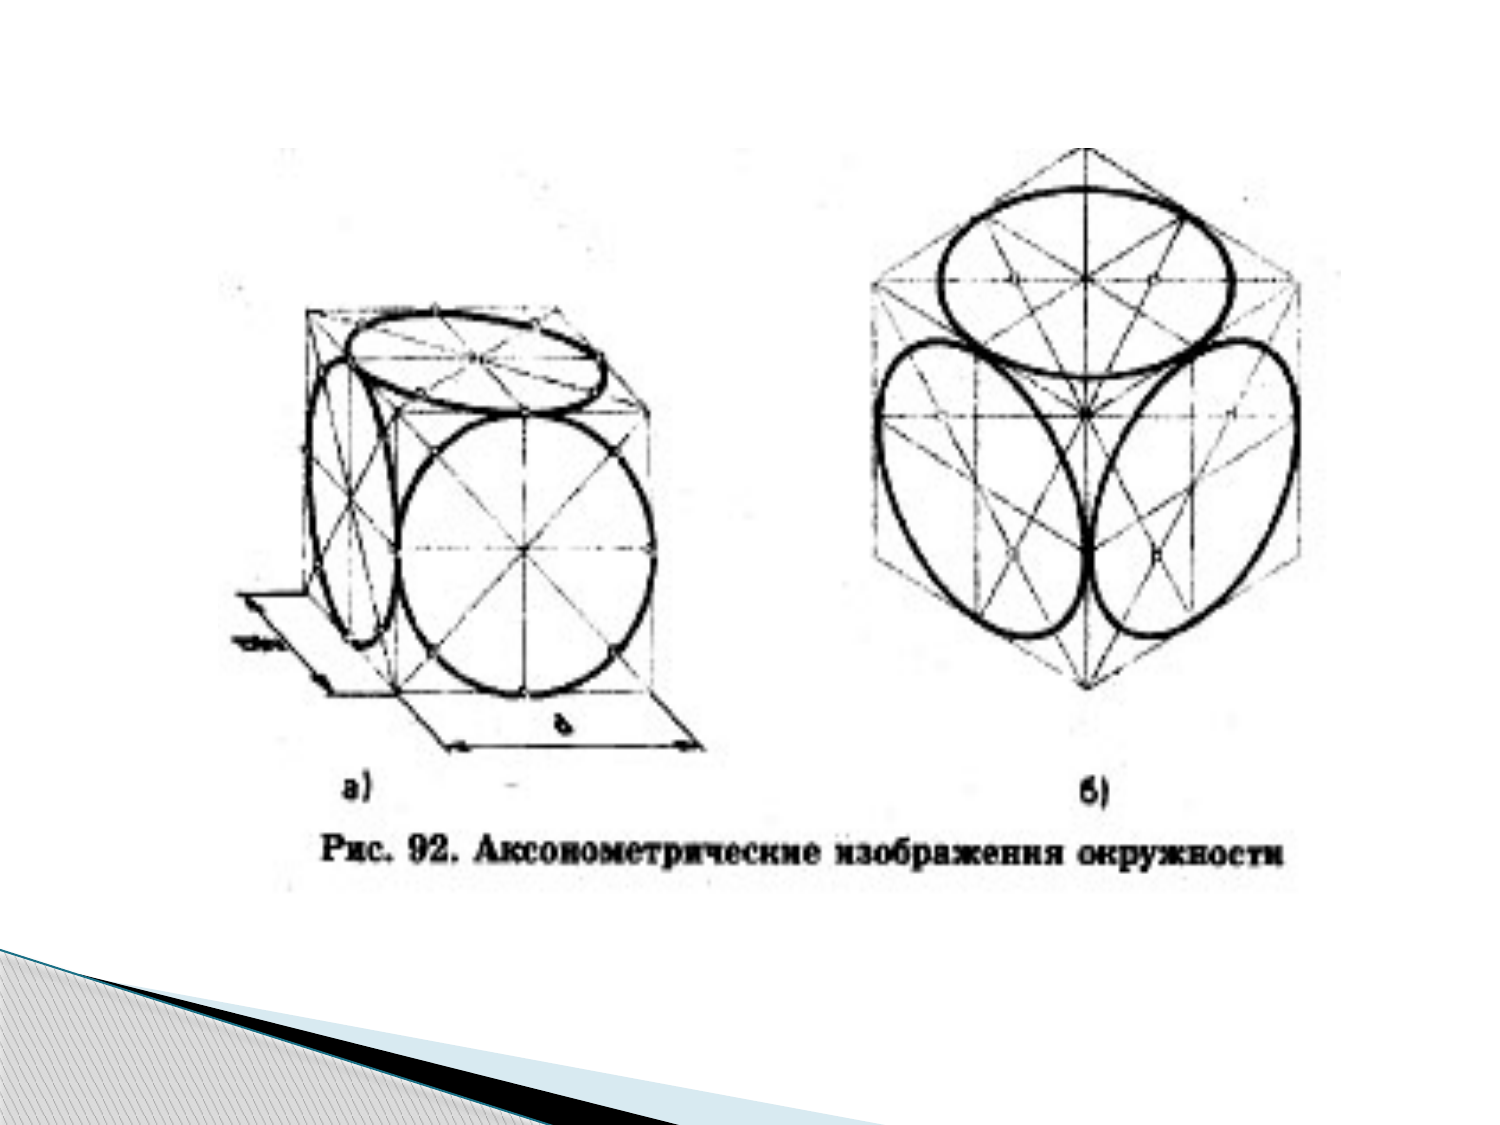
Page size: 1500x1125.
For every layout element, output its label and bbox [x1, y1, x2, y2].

picture [218, 148, 1341, 906]
